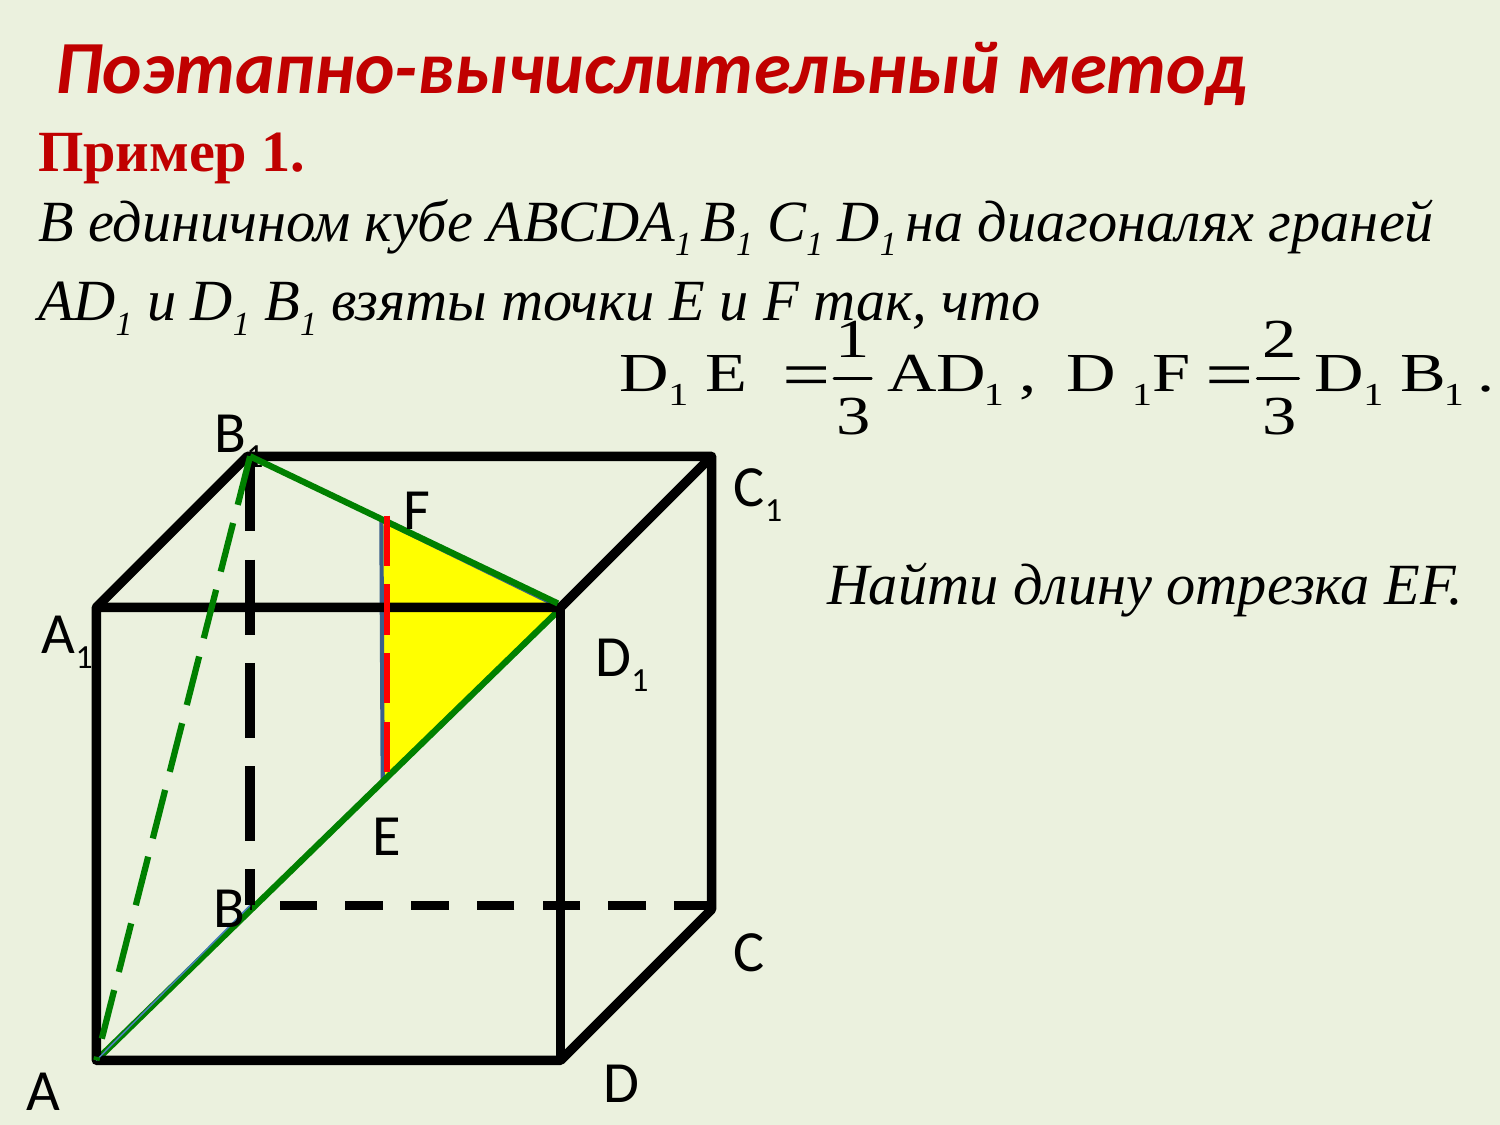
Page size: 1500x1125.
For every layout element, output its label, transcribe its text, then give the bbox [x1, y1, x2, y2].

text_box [609, 304, 1500, 448]
text_box Поэтапно-вычислительный метод [40, 11, 1263, 117]
text_box Пример 1. В единичном кубе ABCDA1 B1 C1 D1 на диагоналях граней AD1 и D1 B1 взяты точки Е и F так, что [23, 105, 1465, 350]
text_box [11, 386, 821, 1102]
text_box Найти длину отрезка EF. [825, 539, 1478, 624]
